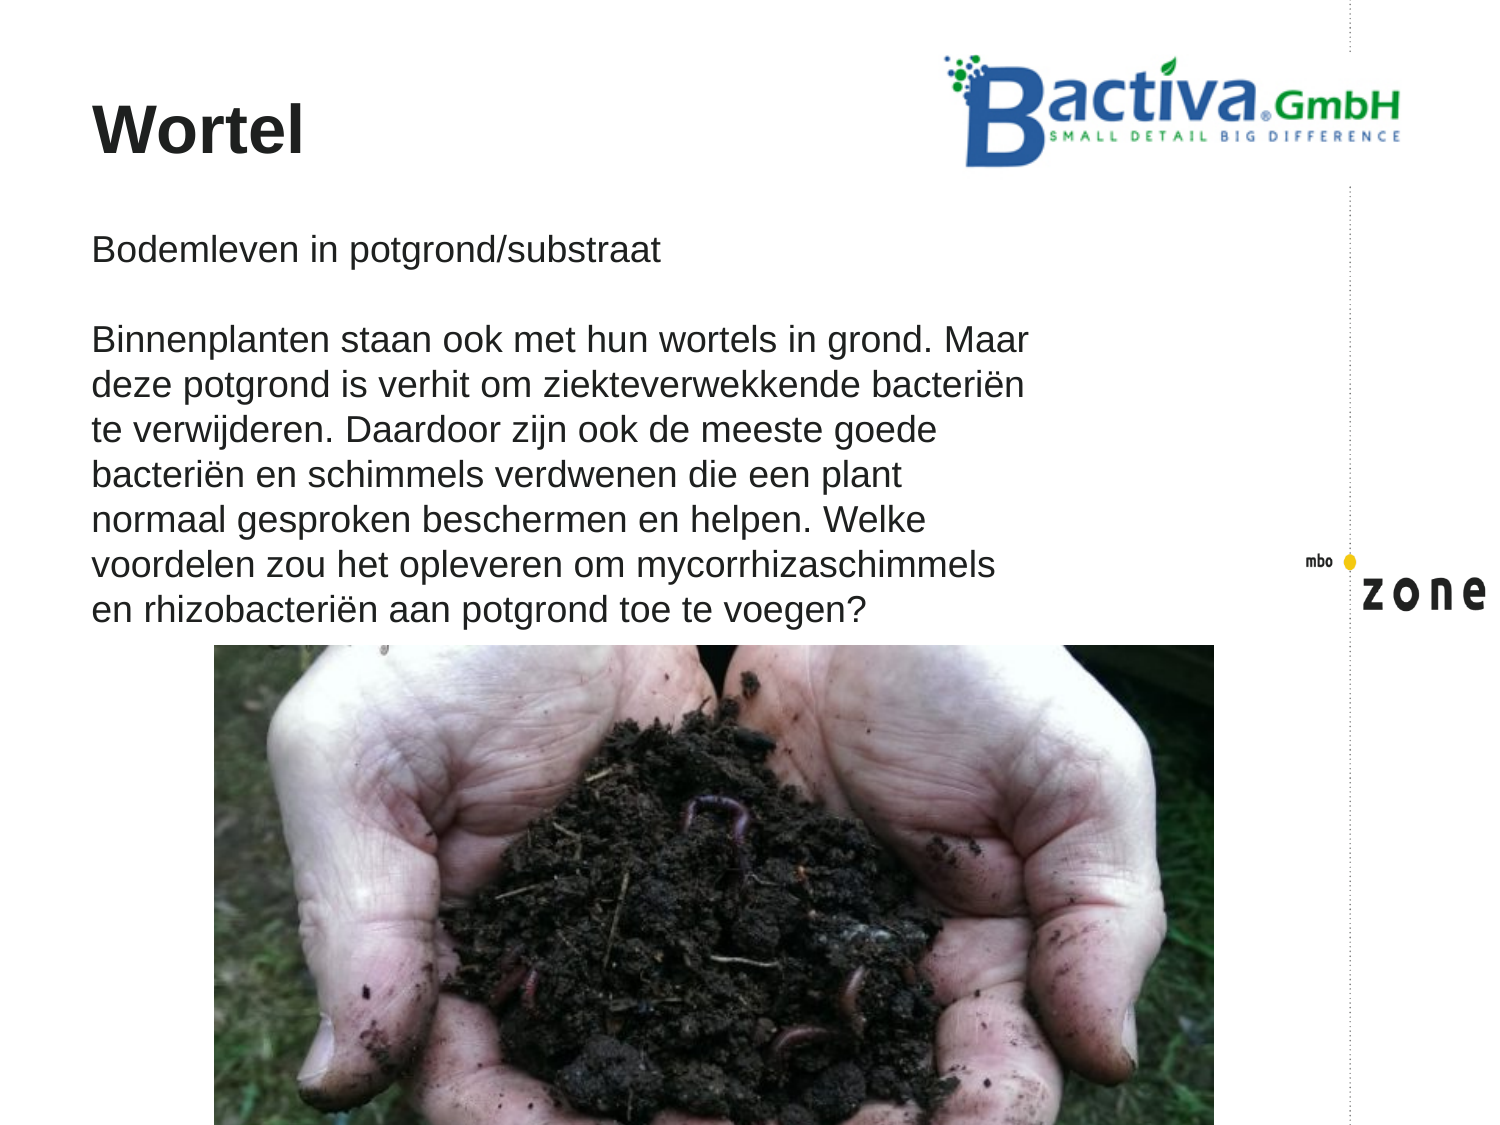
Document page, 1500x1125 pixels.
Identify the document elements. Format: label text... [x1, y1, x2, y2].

title Wortel [93, 94, 1205, 272]
picture [214, 0, 1500, 1125]
list Bodemleven in potgrond/substraat Binnenplanten staan ook met hun wortels in grond. Maar deze potgrond is verhit om ziekteverwekkende bacteriën te verwijderen. Daardoor zijn ook de meeste goede bacteriën en schimmels verdwenen die een plant normaal gesproken beschermen en helpen. Welke voordelen zou het opleveren om mycorrhizaschimmels en rhizobacteriën aan potgrond toe te voegen? [91, 225, 1044, 939]
